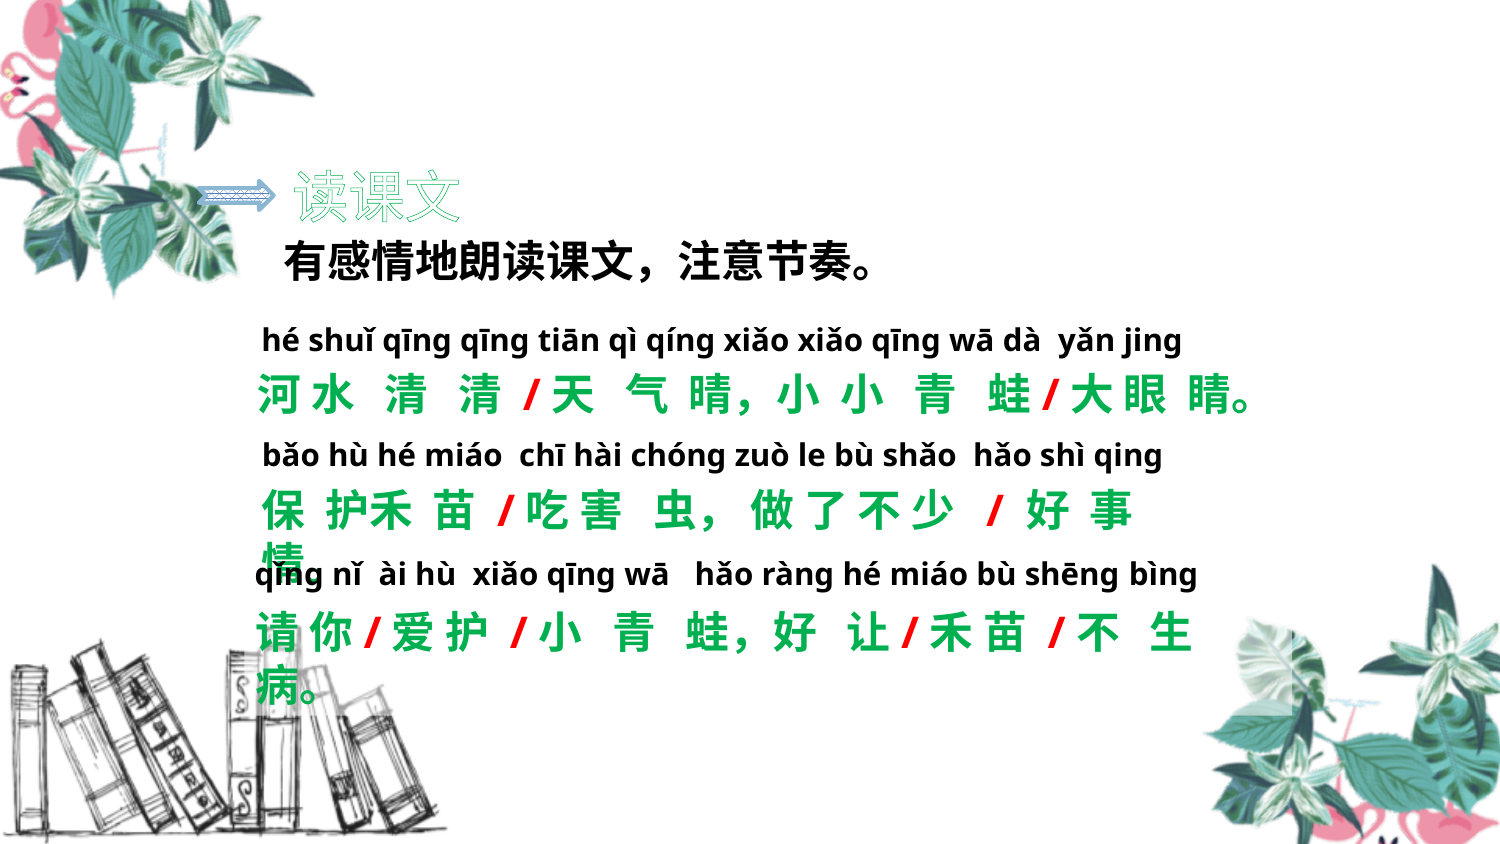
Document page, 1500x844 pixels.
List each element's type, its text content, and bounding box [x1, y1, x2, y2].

text_box qǐng nǐ ài hù xiǎo qīng wā hǎo ràng hé miáo bù shēng bìng [243, 548, 1306, 597]
text_box 保 护禾 苗 /吃 害 虫， 做 了 不 少 / 好 事 情。 [250, 477, 1236, 548]
picture [0, 605, 467, 844]
picture [1107, 470, 1500, 844]
text_box 有感情地朗读课文，注意节奏。 [272, 227, 908, 292]
text_box 河 水 清 清 /天 气 晴，小 小 青 蛙/大 眼 睛。 [246, 361, 1288, 426]
text_box bǎo hù hé miáo chī hài chóng zuò le bù shǎo hǎo shì qing [250, 429, 1203, 478]
picture [0, 0, 408, 400]
text_box [196, 178, 276, 212]
text_box 读课文 [280, 155, 473, 227]
text_box hé shuǐ qīng qīng tiān qì qíng xiǎo xiǎo qīng wā dà yǎn jing [249, 314, 1258, 364]
text_box 请 你/爱 护 /小 青 蛙，好 让/禾 苗 /不 生 病。 [244, 599, 1293, 716]
